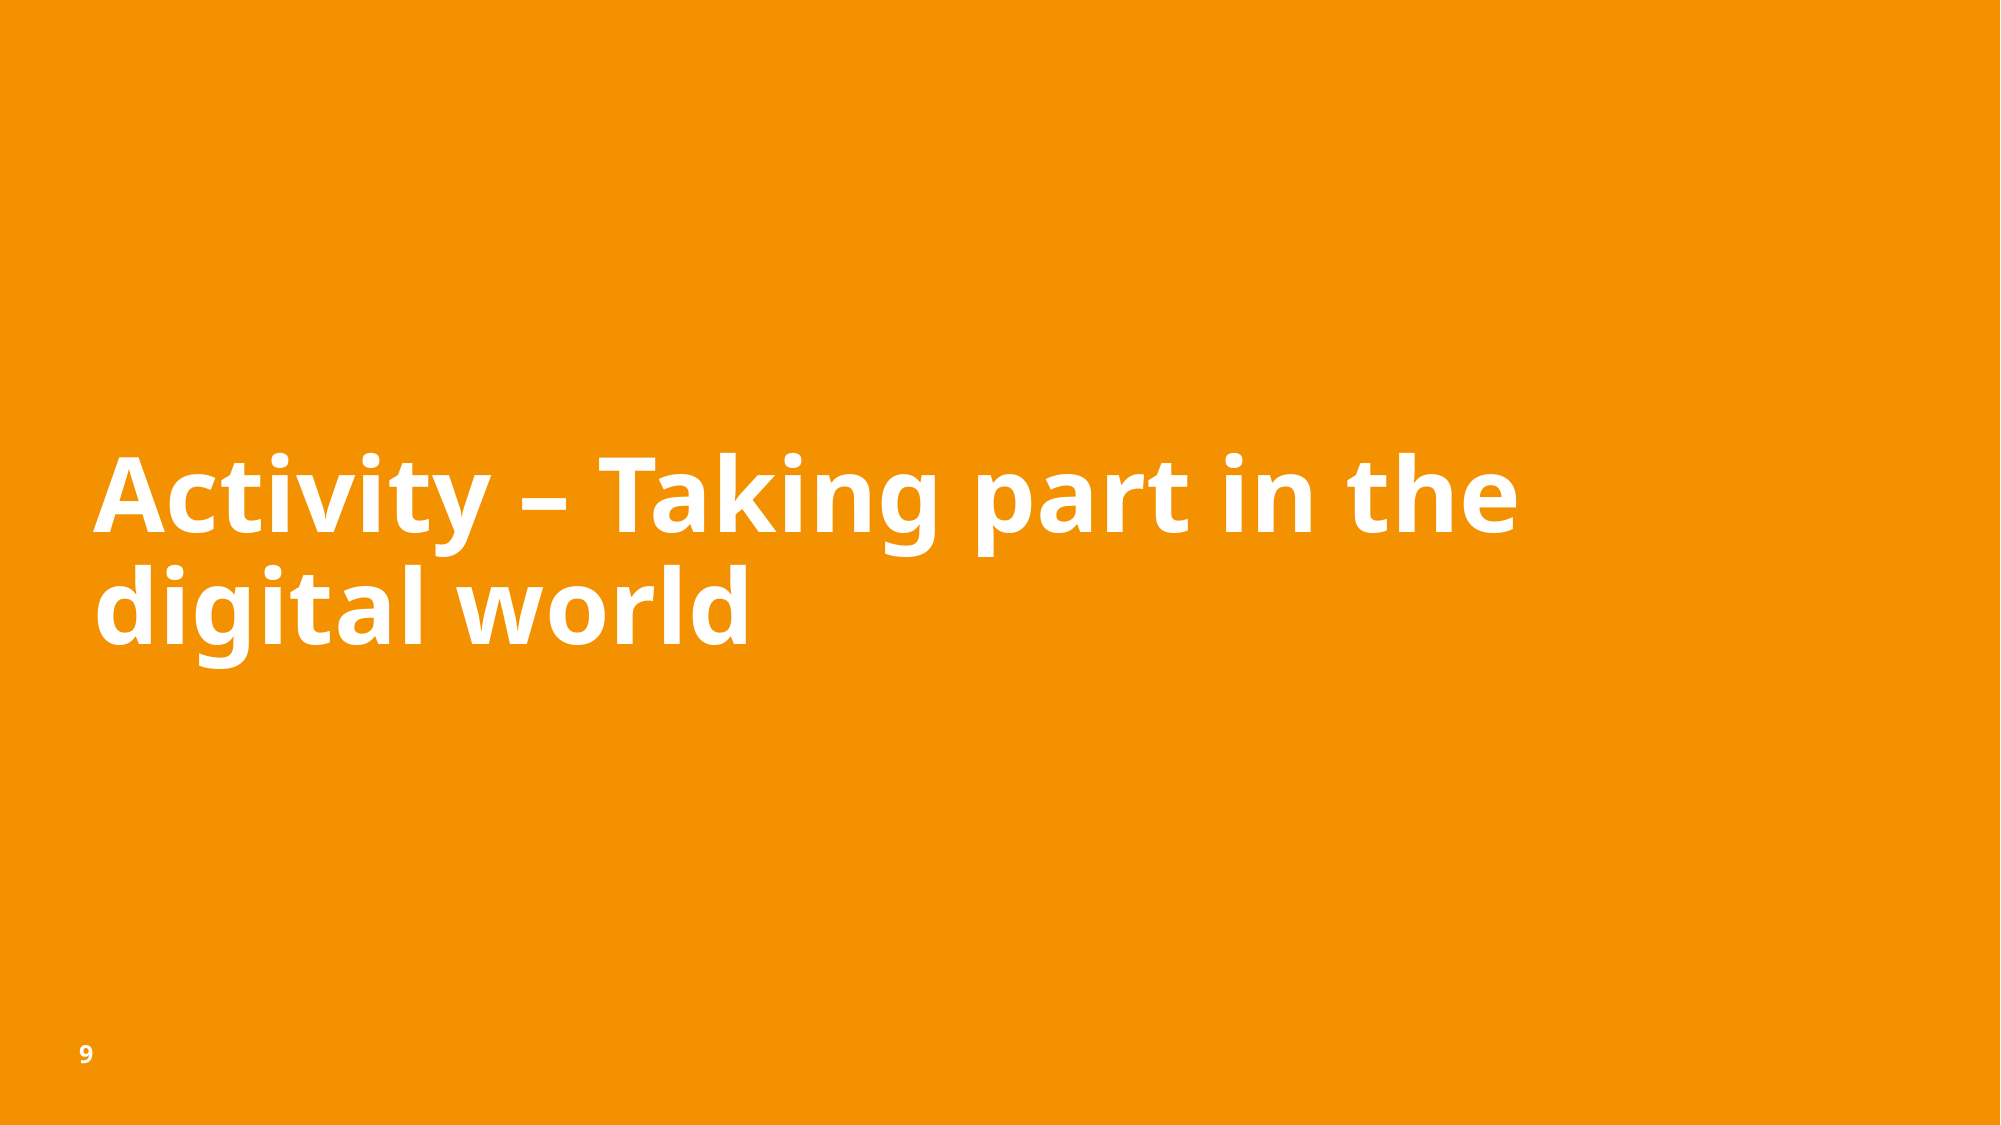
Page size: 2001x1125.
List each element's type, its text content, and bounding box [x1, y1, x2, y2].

slide_number 9 [79, 1023, 190, 1073]
title Activity – Taking part in the digital world [78, 125, 1579, 984]
